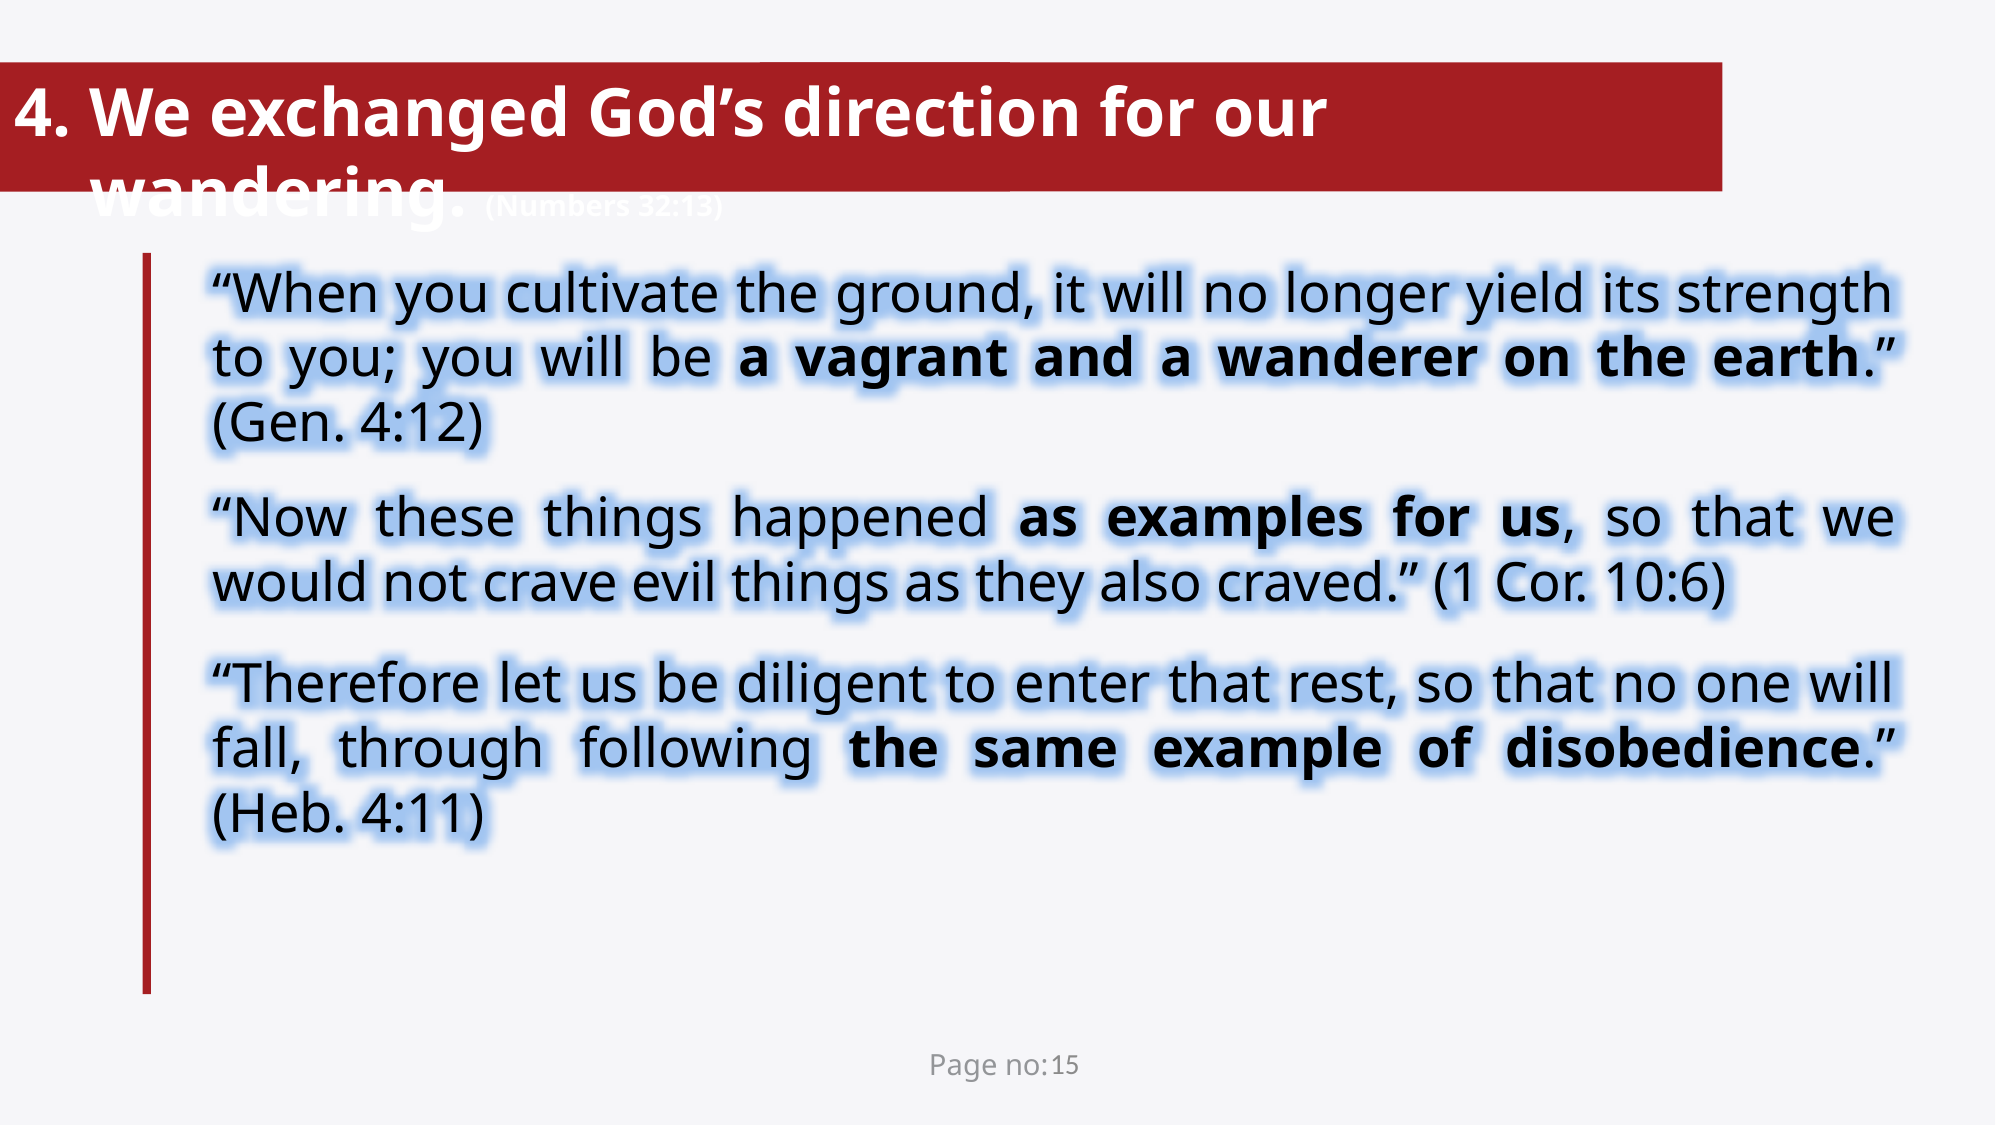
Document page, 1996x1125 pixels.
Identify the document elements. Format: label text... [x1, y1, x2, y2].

text_box “Therefore let us be diligent to enter that rest, so that no one will fall, through following the same example of disobedience.” (Heb. 4:11) [198, 641, 1911, 851]
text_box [0, 62, 1723, 194]
text_box “When you cultivate the ground, it will no longer yield its strength to you; you will be a vagrant and a wanderer on the earth.” (Gen. 4:12) [198, 250, 1911, 461]
text_box “Now these things happened as examples for us, so that we would not crave evil things as they also craved.” (1 Cor. 10:6) [198, 474, 1911, 620]
